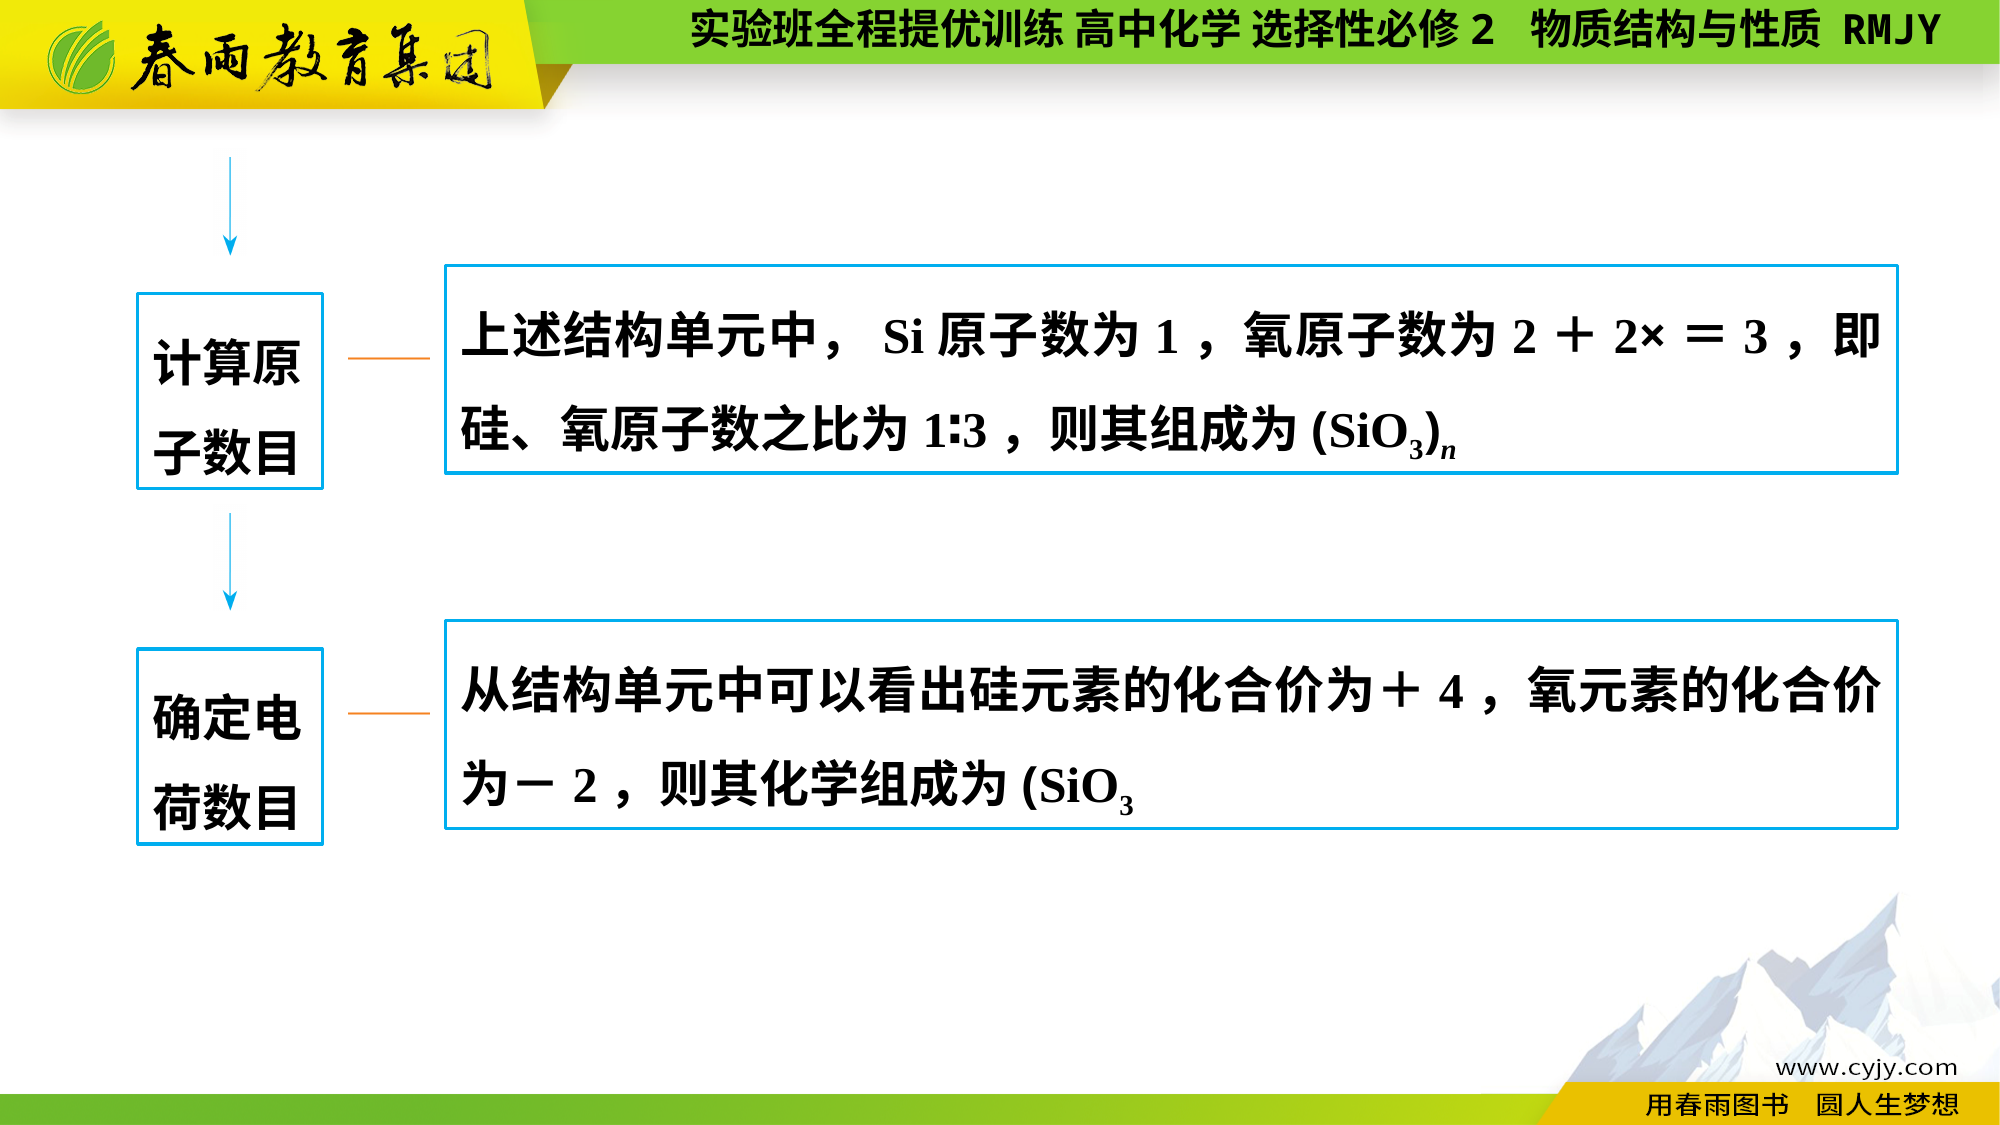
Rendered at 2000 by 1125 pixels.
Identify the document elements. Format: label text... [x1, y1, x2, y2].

text_box 计算原 子数目 [137, 293, 323, 489]
text_box 确定电 荷数目 [137, 649, 323, 844]
picture [0, 0, 2000, 1125]
